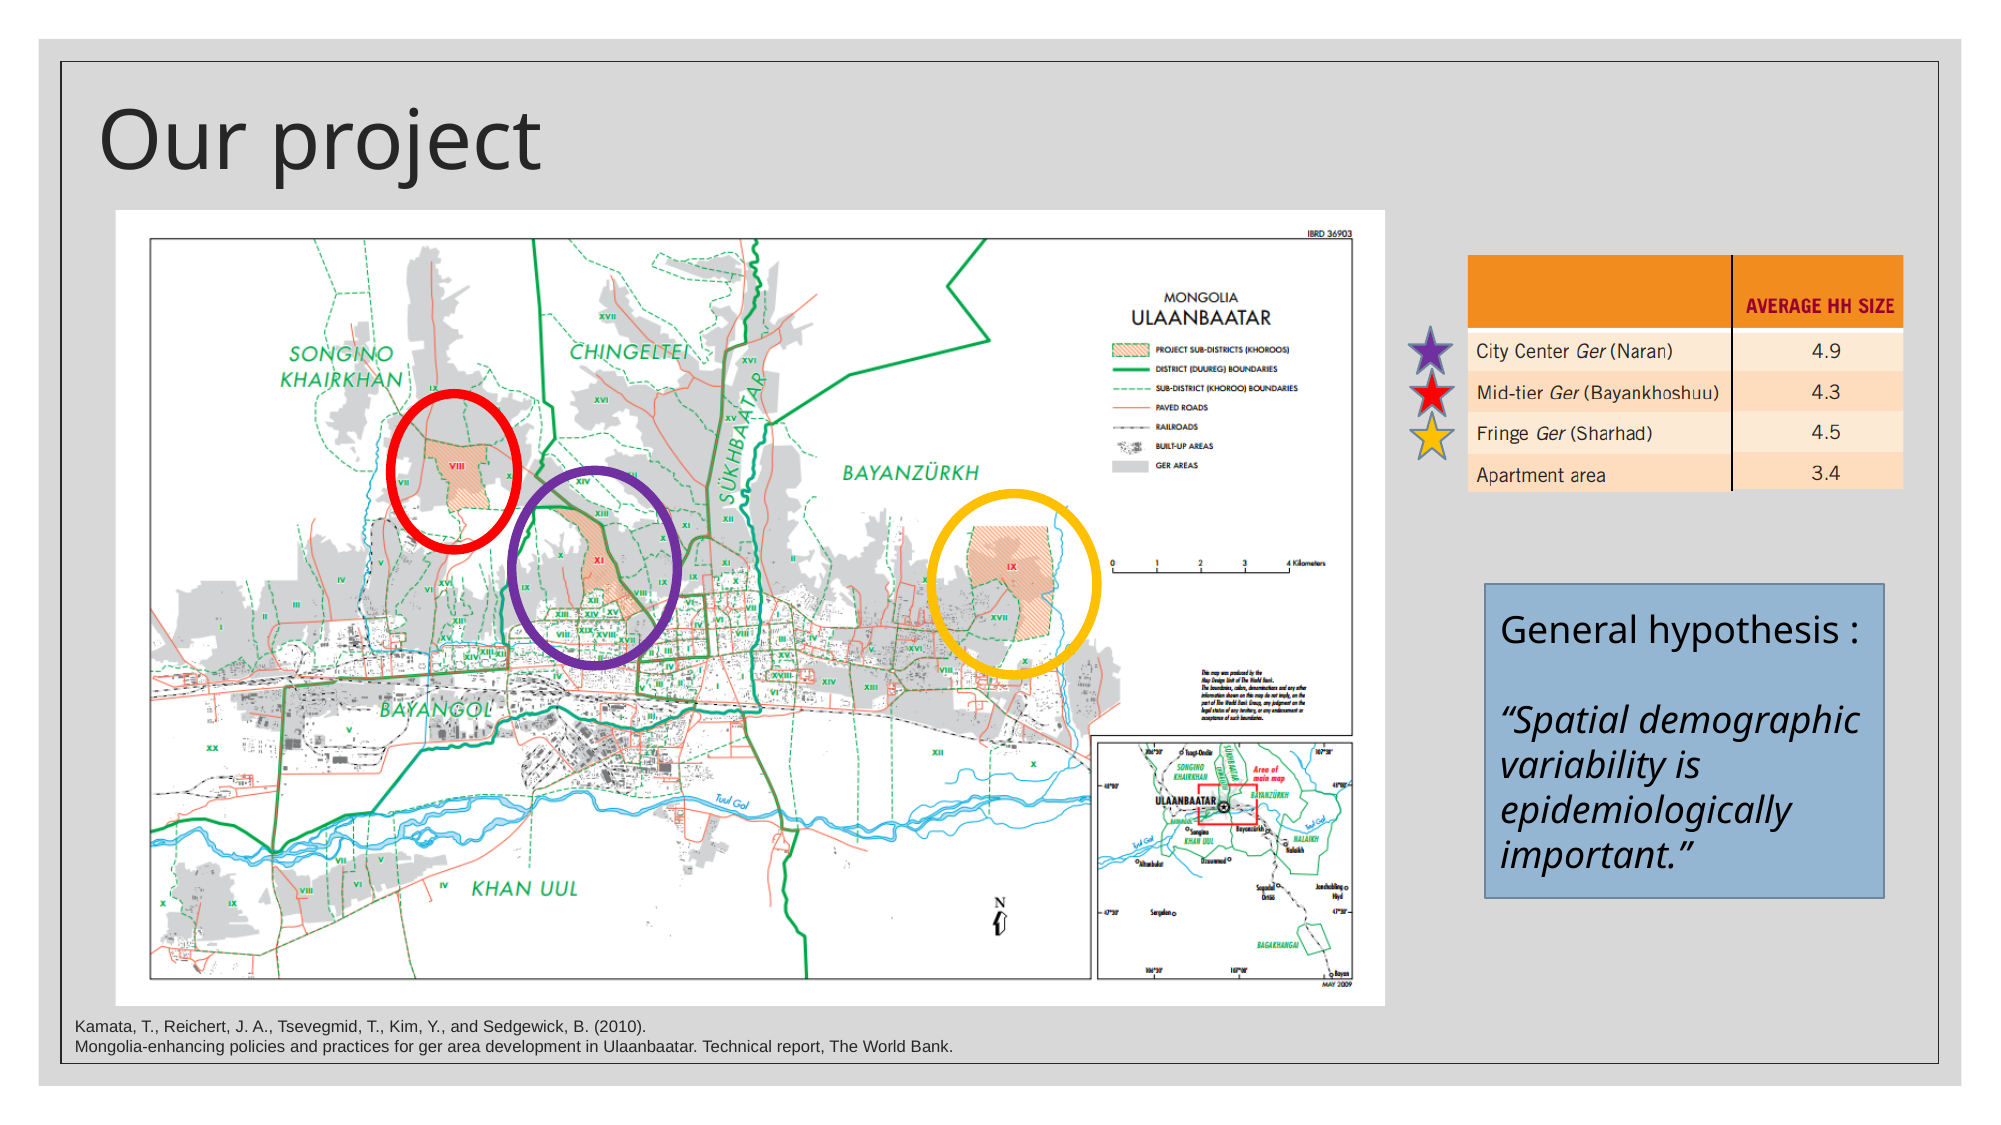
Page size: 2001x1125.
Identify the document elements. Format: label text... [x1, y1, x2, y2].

text_box [1409, 367, 1455, 418]
text_box General hypothesis : “Spatial demographic variability is epidemiologically important.” [1484, 583, 1885, 899]
footer Kamata, T., Reichert, J. A., Tsevegmid, T., Kim, Y., and Sedgewick, B. (2010). Mongolia-enhancing policies and practices for ger area development in Ulaanbaatar. Technical report, The World Bank. [59, 1003, 1014, 1064]
picture [1733, 255, 1904, 489]
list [115, 210, 1386, 1006]
text_box [1407, 325, 1454, 375]
picture [1467, 255, 1731, 492]
text_box [1409, 410, 1455, 461]
title Our project [82, 30, 1732, 256]
